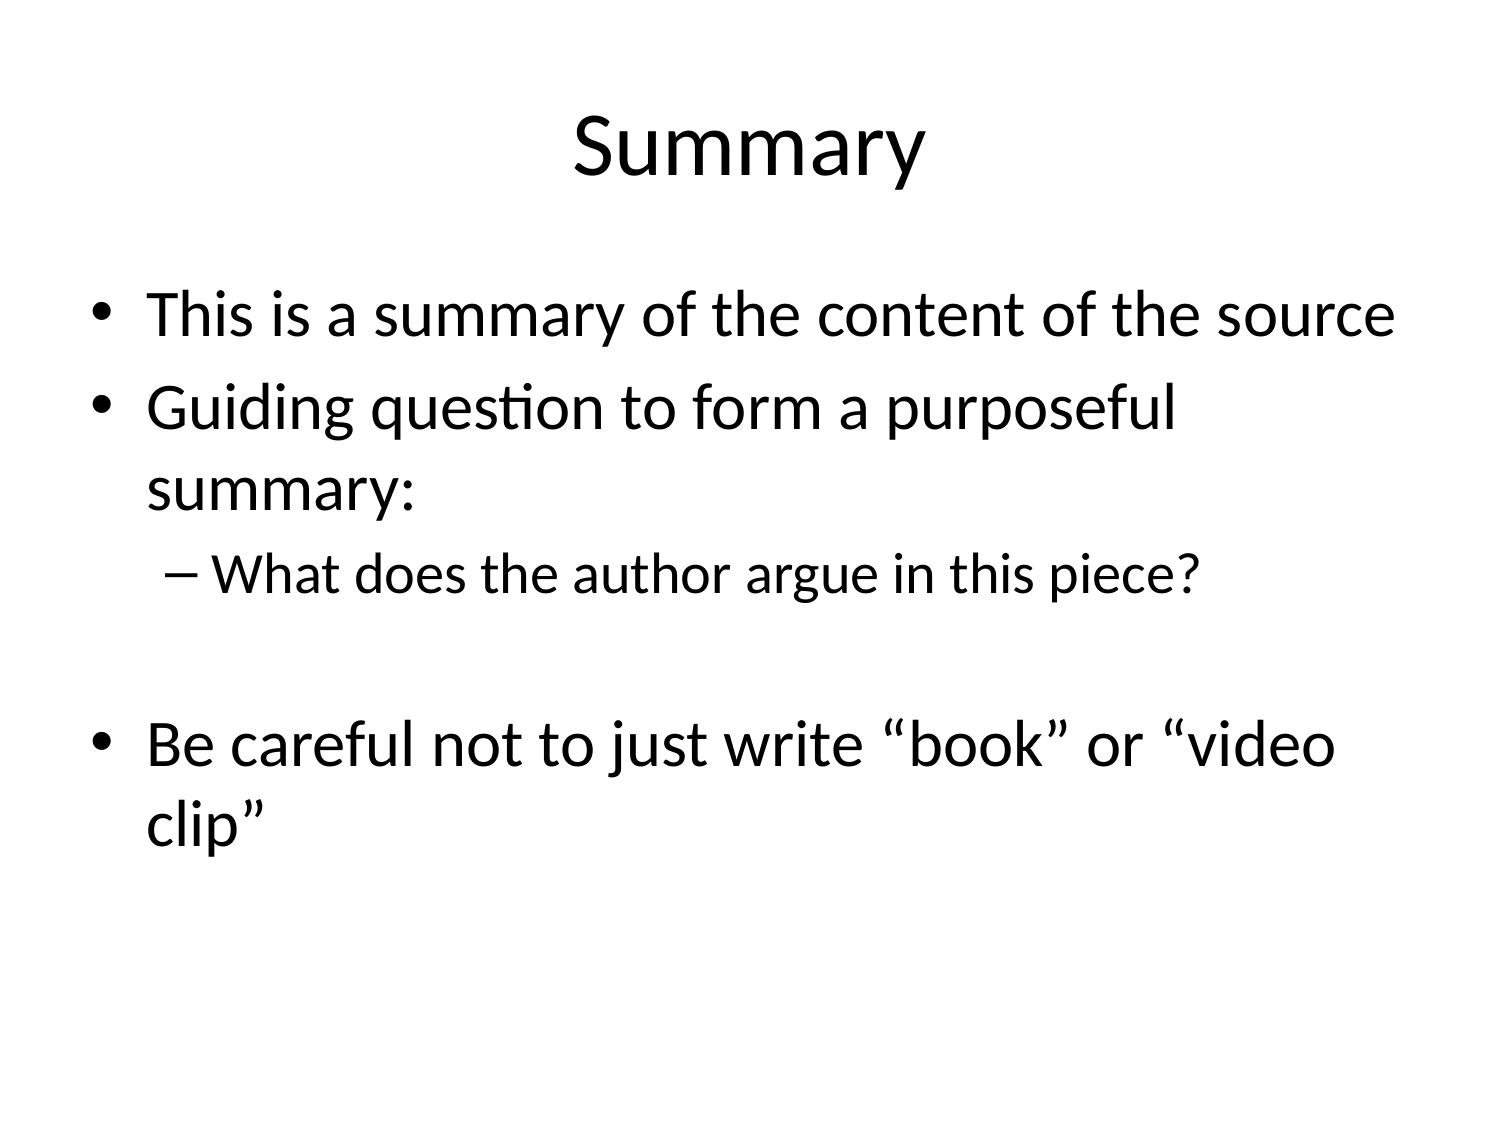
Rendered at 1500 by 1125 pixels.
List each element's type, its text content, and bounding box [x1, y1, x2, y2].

title Summary [75, 45, 1425, 233]
list This is a summary of the content of the source Guiding question to form a purposeful summary: What does the author argue in this piece? Be careful not to just write “book” or “video clip” [75, 262, 1425, 1005]
